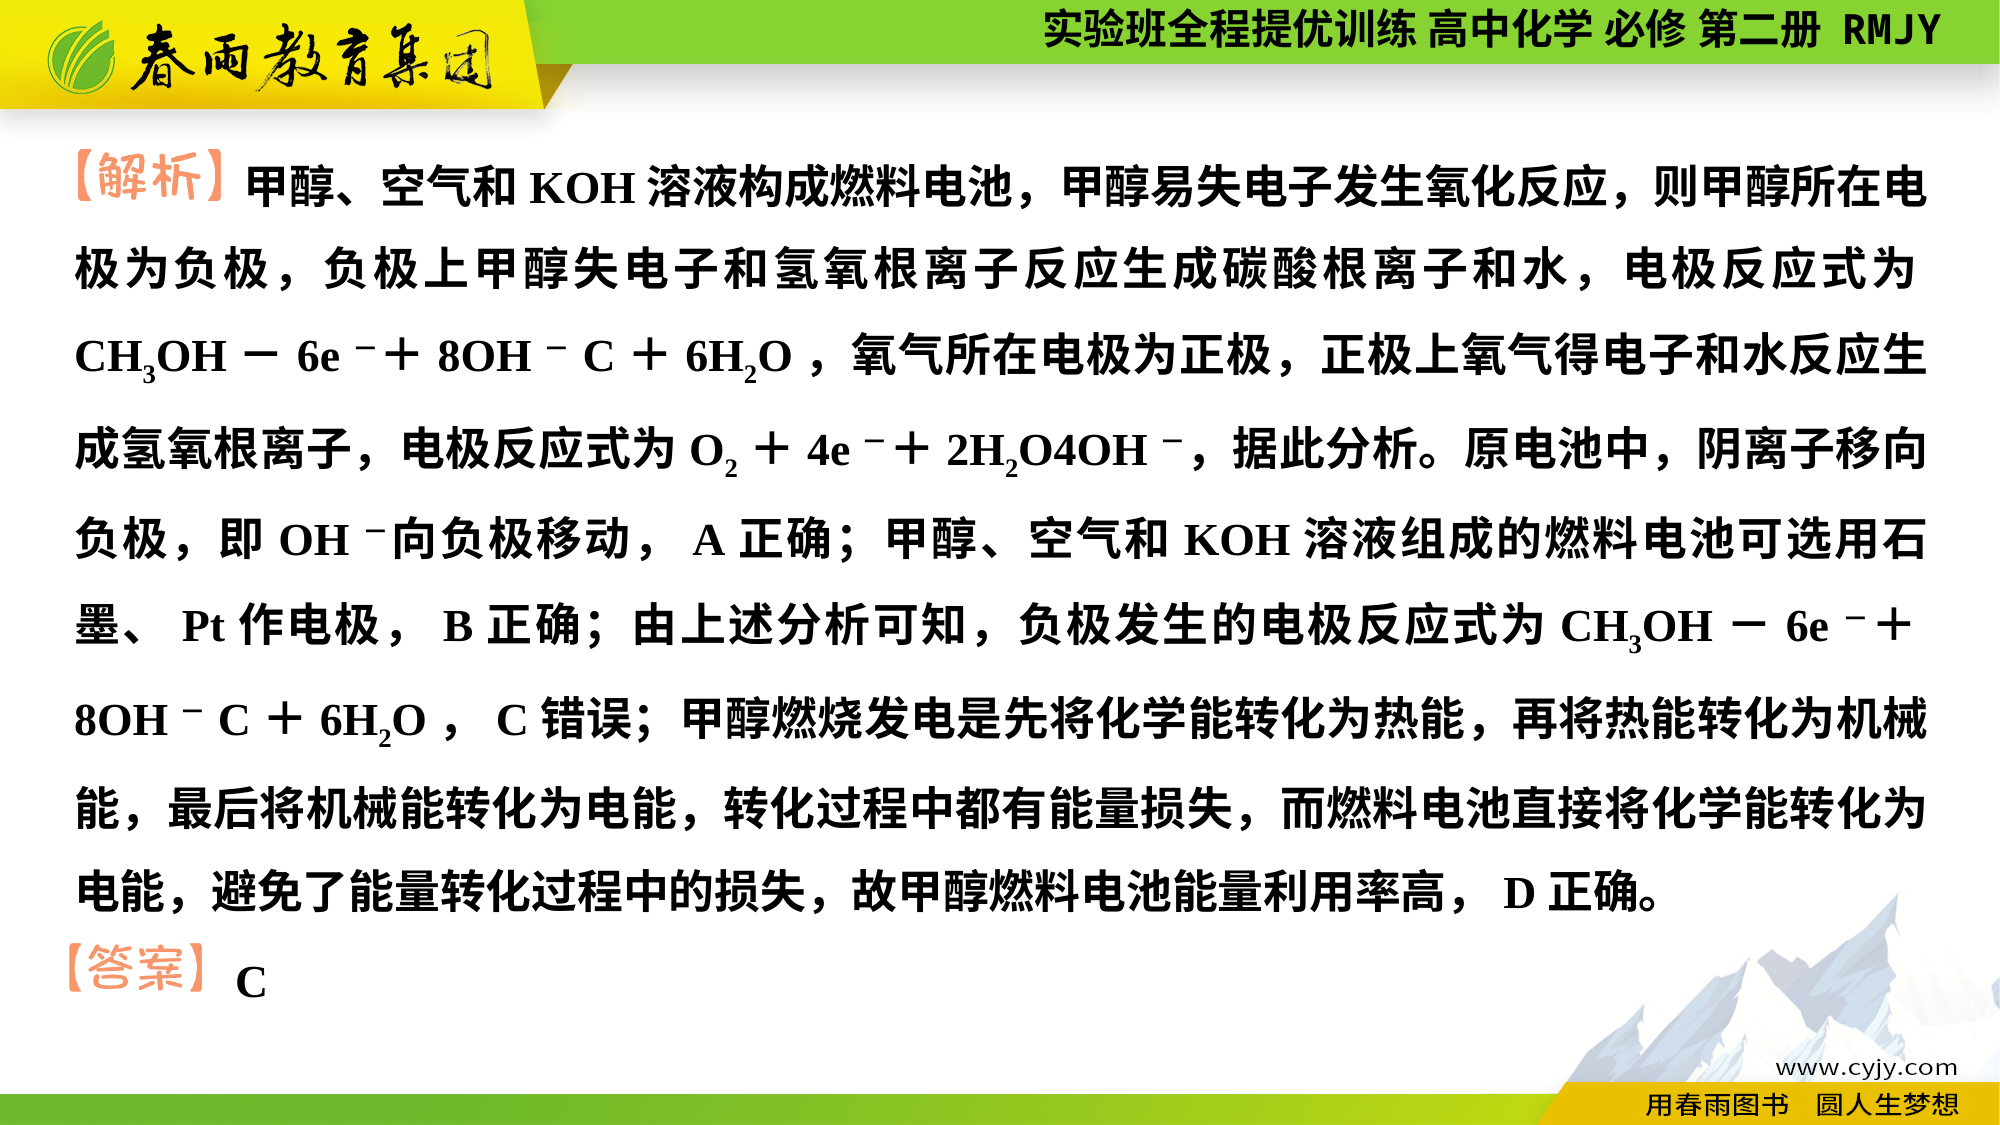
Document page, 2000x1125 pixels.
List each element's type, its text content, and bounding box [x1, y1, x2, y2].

text_box C [220, 916, 1944, 1015]
picture [0, 0, 2000, 1125]
